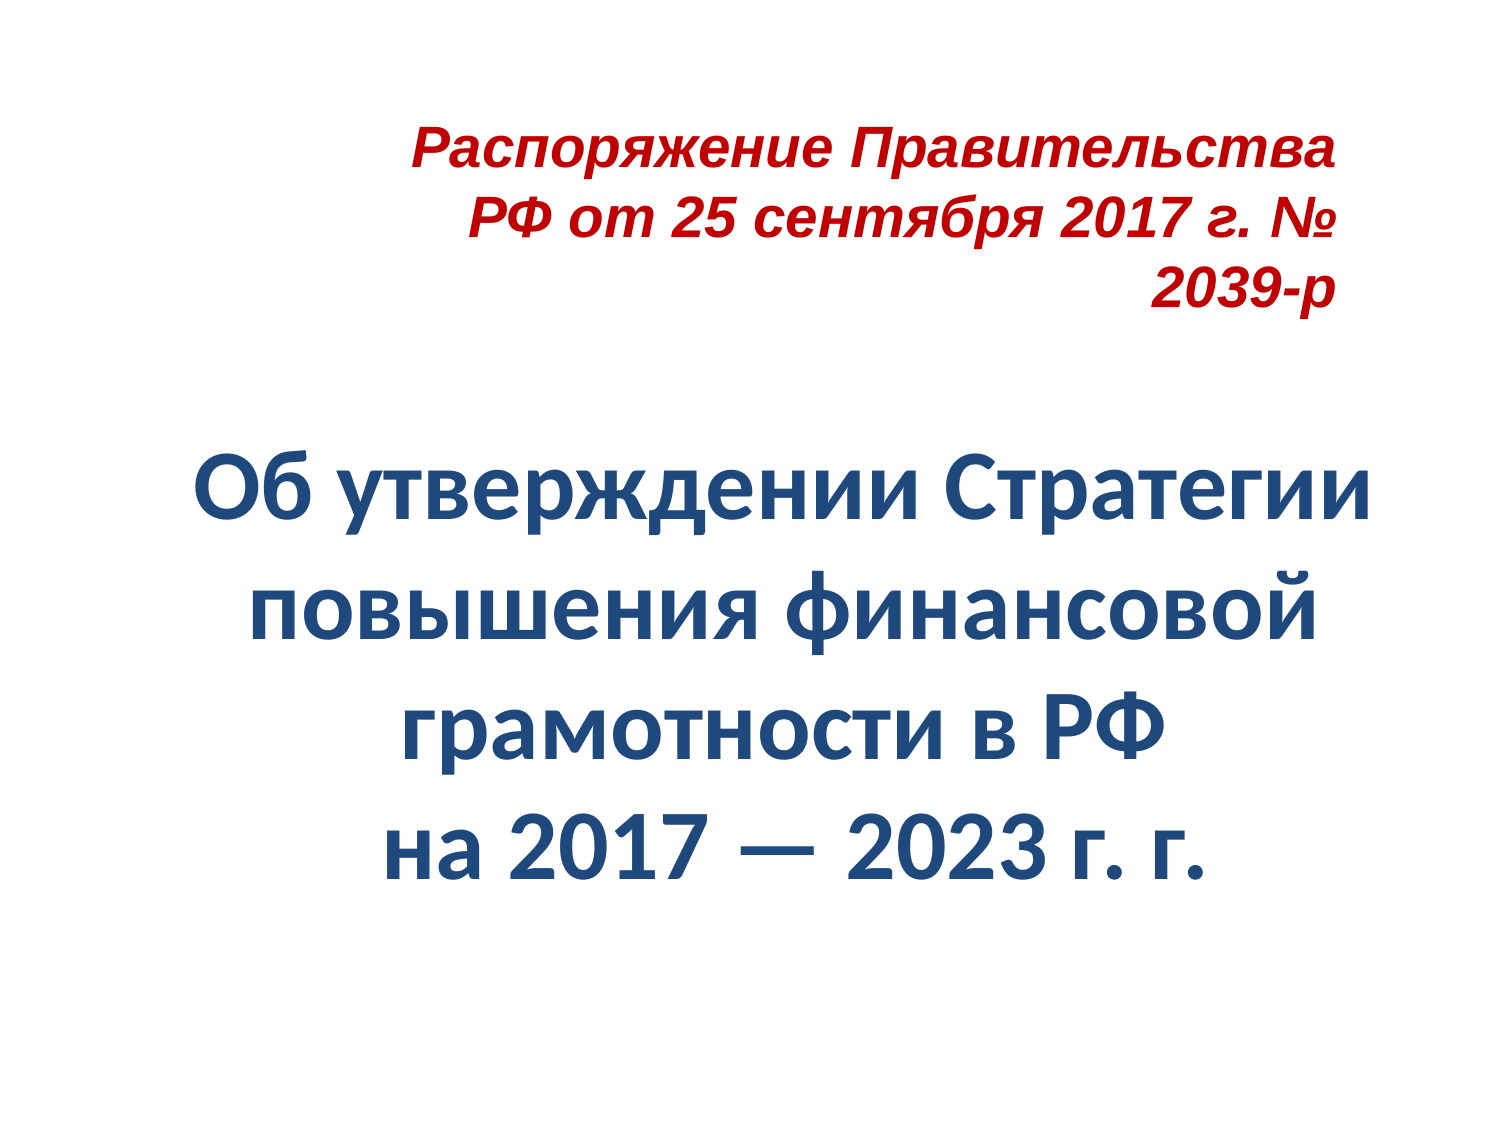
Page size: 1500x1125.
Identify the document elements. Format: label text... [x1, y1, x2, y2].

title Распоряжение Правительства РФ от 25 сентября 2017 г. № 2039-р [360, 66, 1353, 212]
list Об утверждении Стратегии повышения финансовой грамотности в РФ на 2017 — 2023 г. г. [99, 212, 1413, 1088]
